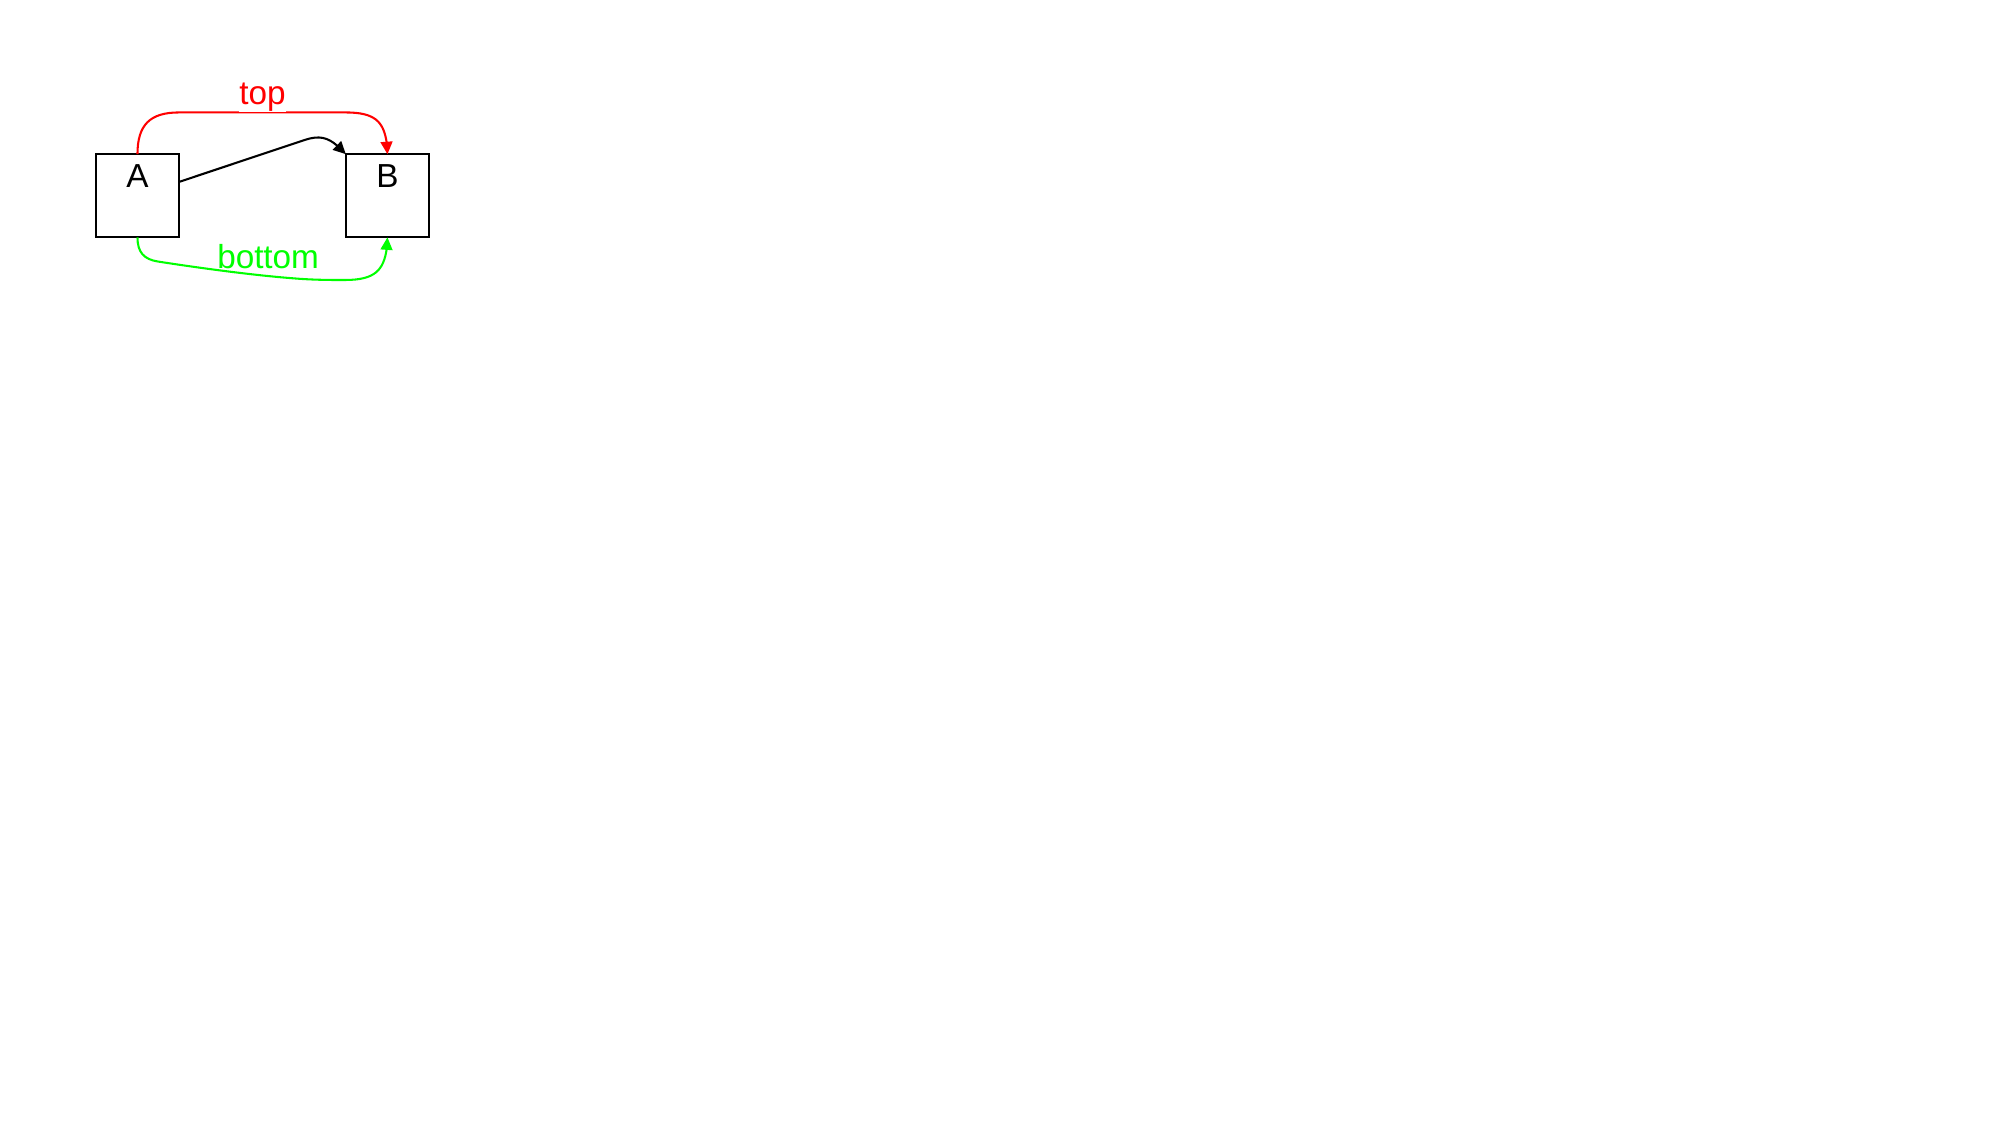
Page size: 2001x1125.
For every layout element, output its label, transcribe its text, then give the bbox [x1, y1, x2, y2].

text_box top [237, 72, 288, 111]
text_box [136, 237, 215, 271]
text_box [74, 74, 450, 282]
text_box B [345, 154, 430, 238]
text_box A [95, 154, 180, 238]
text_box [136, 111, 393, 155]
text_box [253, 237, 393, 281]
text_box [178, 136, 346, 183]
text_box bottom [215, 236, 322, 275]
